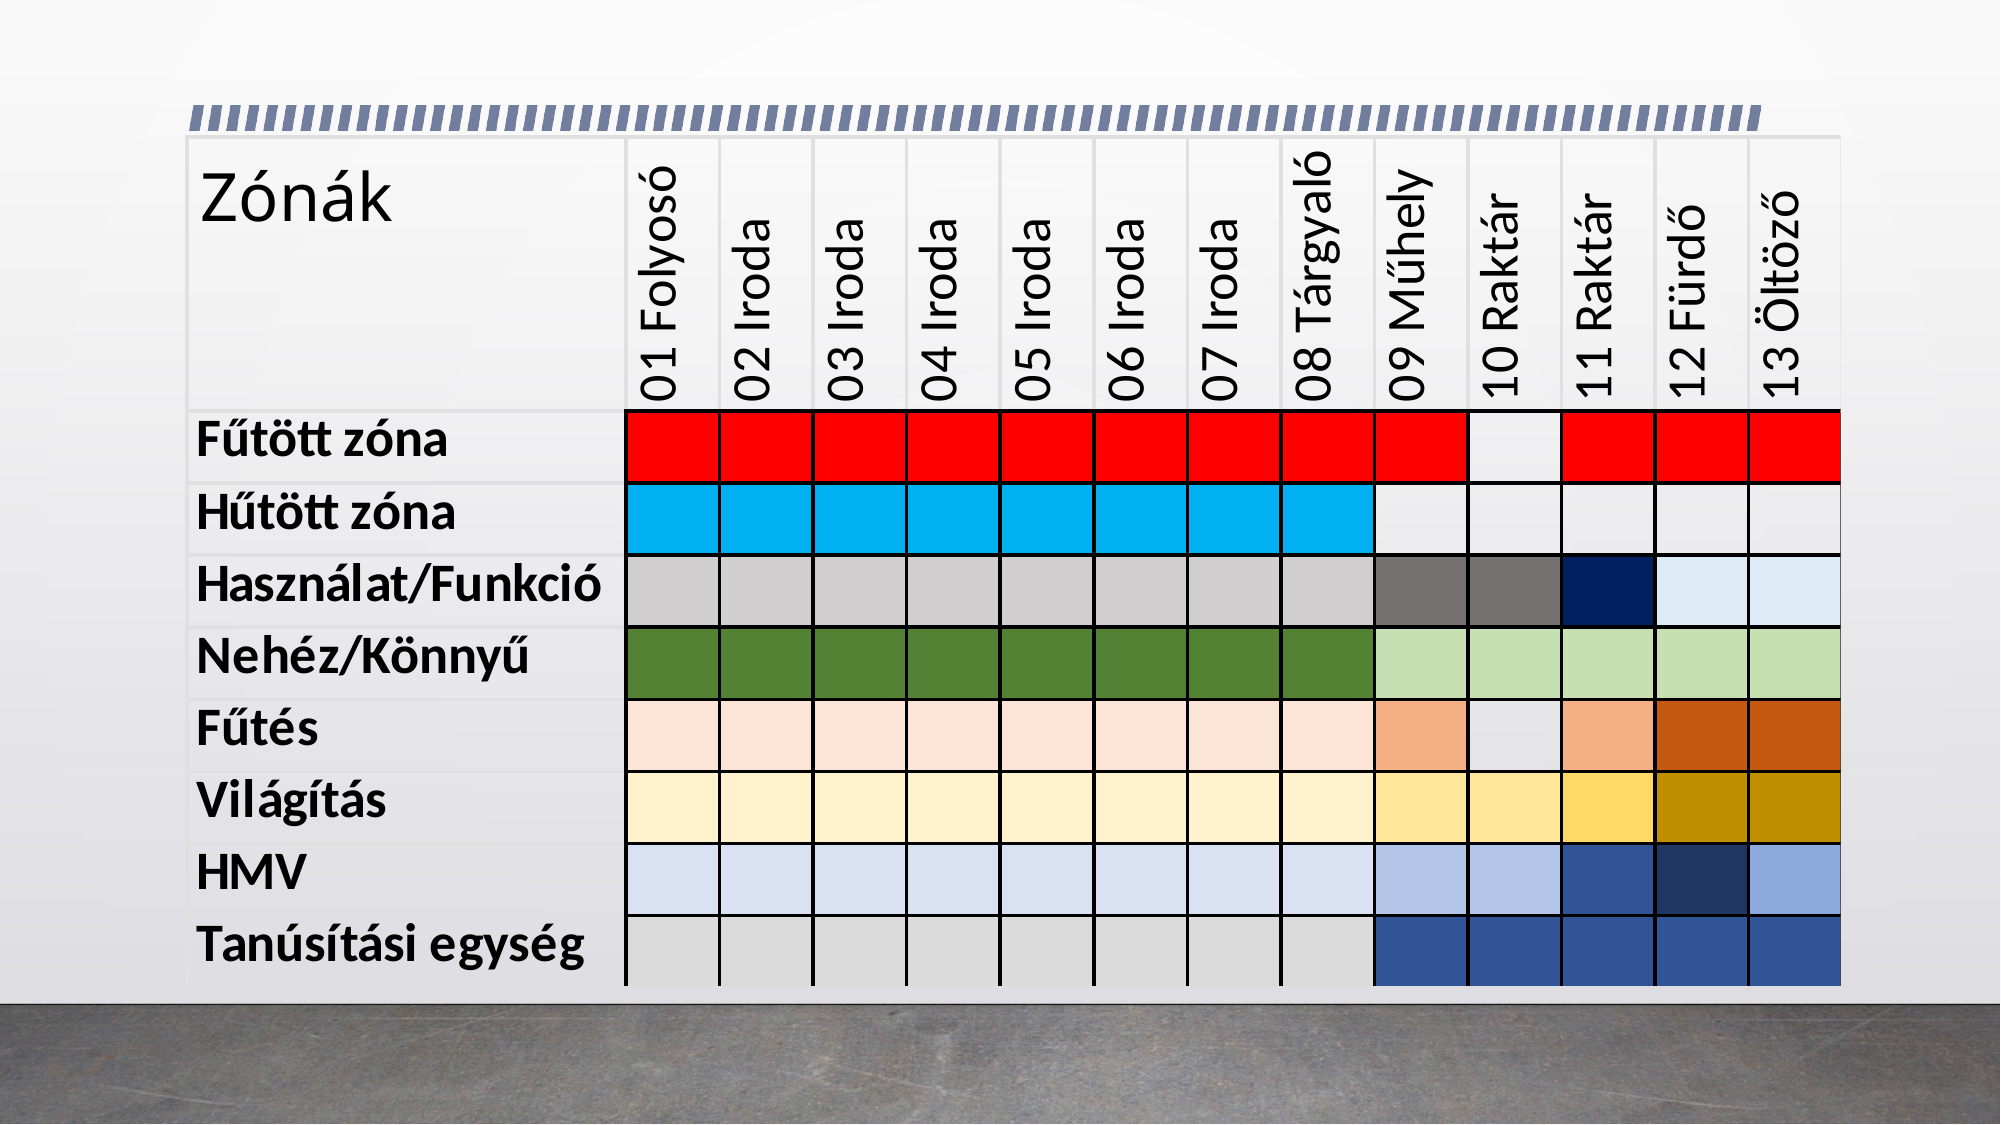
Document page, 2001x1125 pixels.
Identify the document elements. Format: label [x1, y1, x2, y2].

picture [0, 1004, 2000, 1124]
picture [185, 134, 1845, 990]
